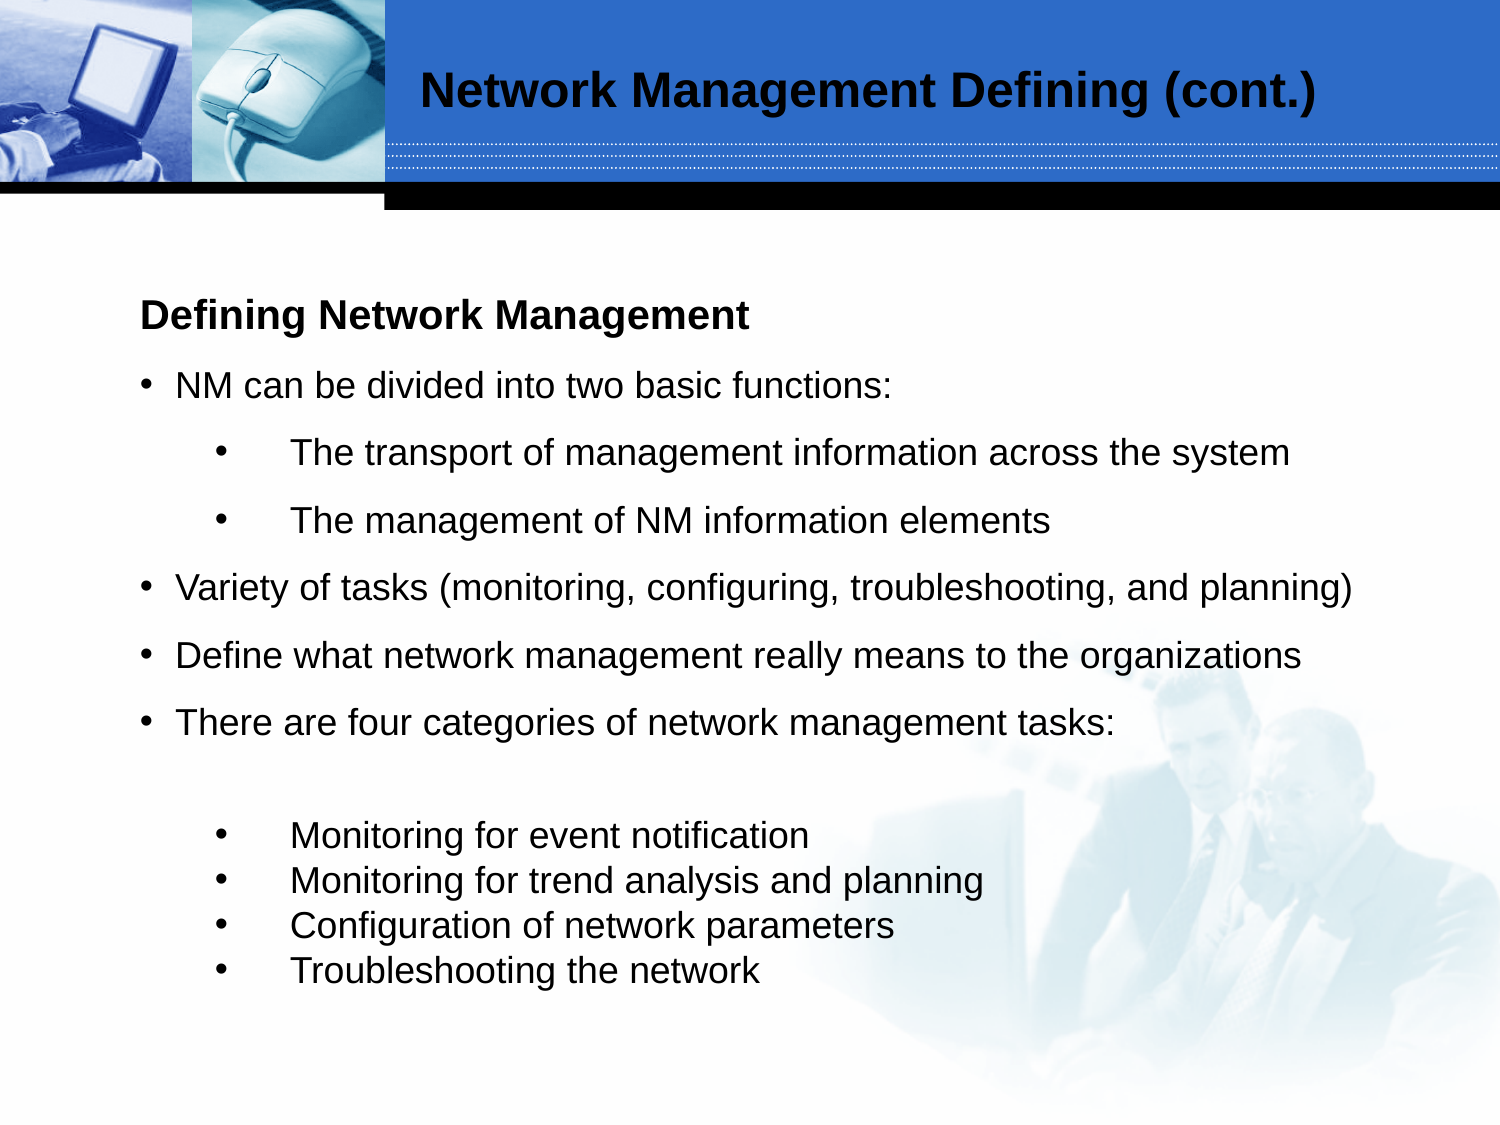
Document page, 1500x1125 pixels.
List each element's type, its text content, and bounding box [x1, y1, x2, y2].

picture [0, 0, 385, 181]
picture [0, 194, 1500, 1125]
title Network Management Defining (cont.) [237, 50, 1500, 253]
text_box Defining Network Management NM can be divided into two basic functions: The transport of management information across the system The management of NM information elements Variety of tasks (monitoring, configuring, troubleshooting, and planning) Define what network management really means to the organizations There are four categories of network management tasks: Monitoring for event notification Monitoring for trend analysis and planning Configuration of network parameters Troubleshooting the network [124, 280, 1463, 998]
